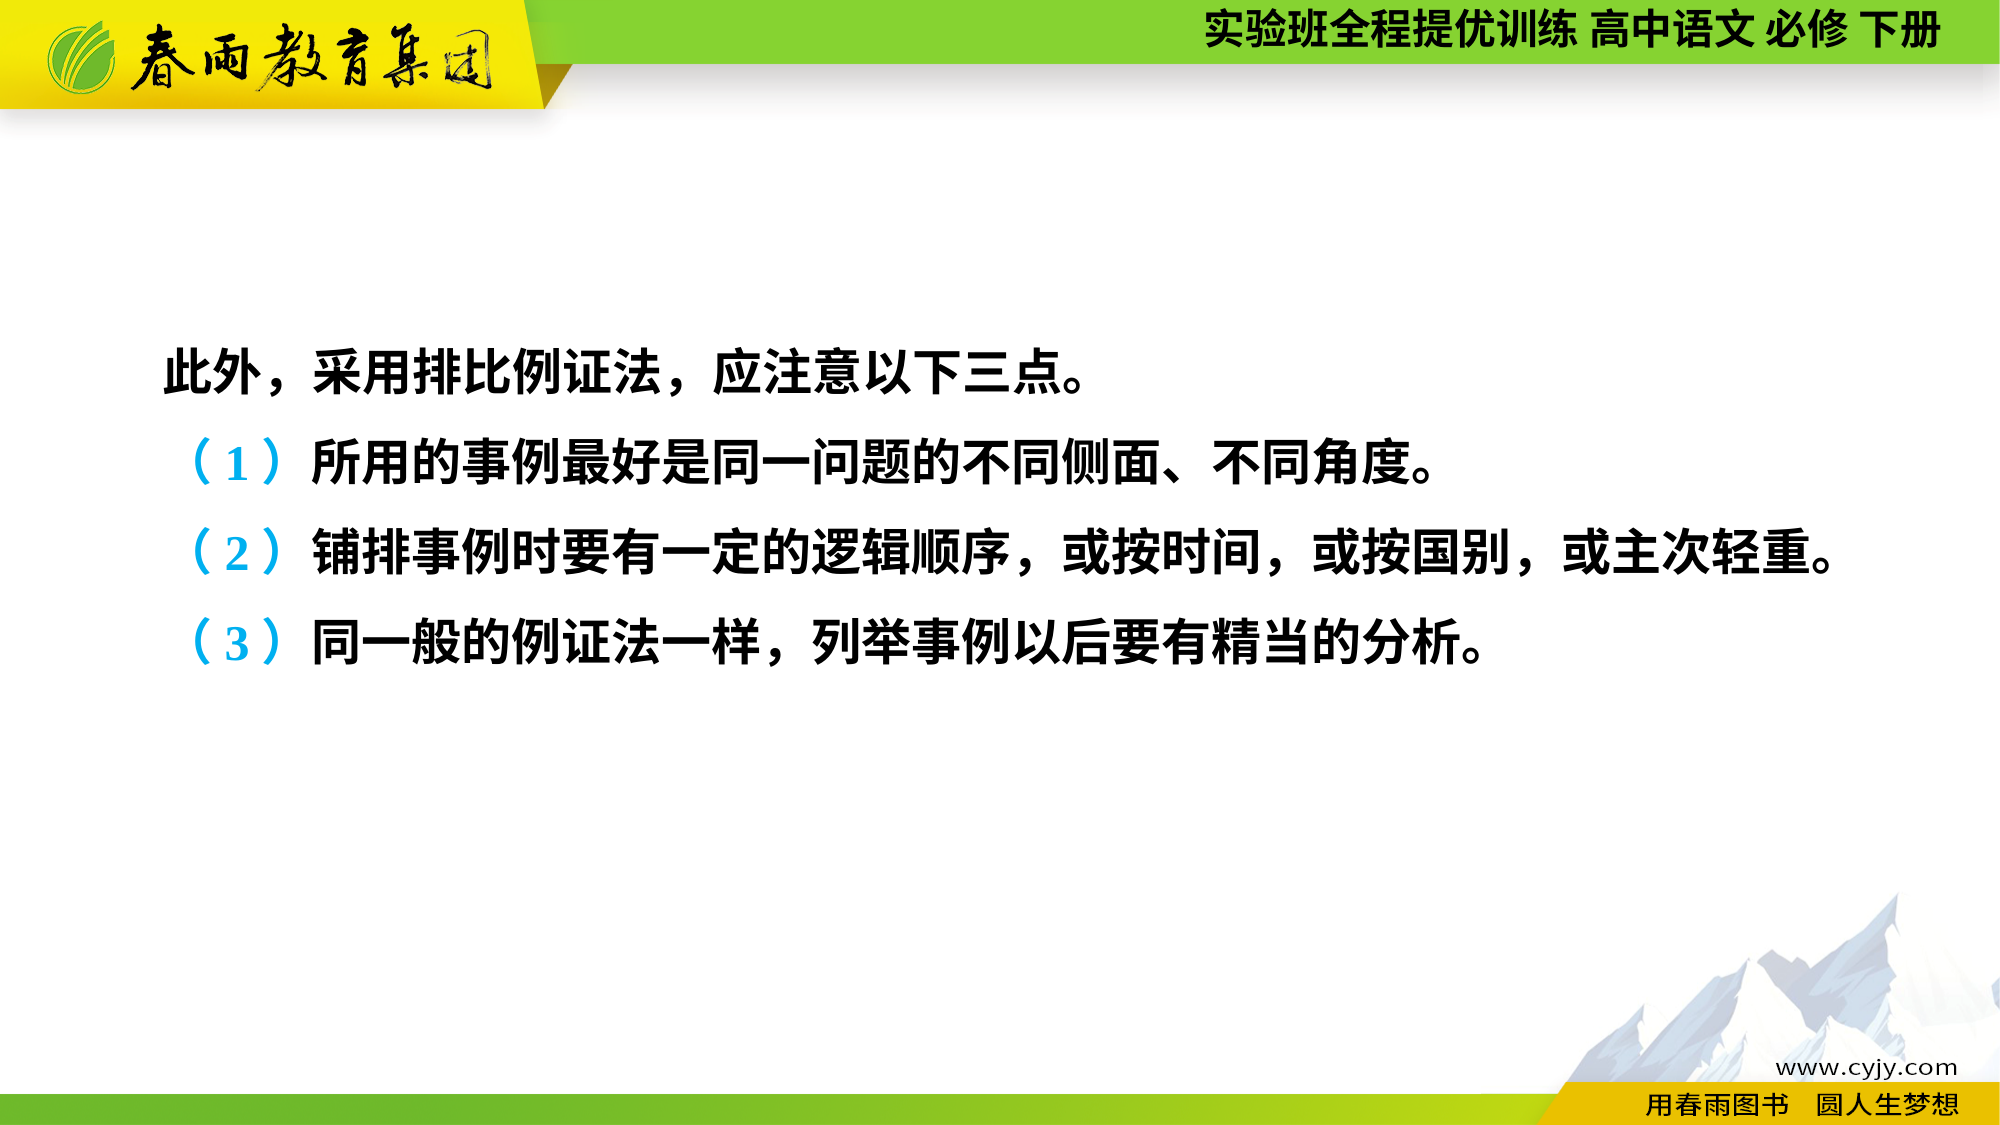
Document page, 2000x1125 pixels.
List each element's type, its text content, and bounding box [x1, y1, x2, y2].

list 此外，采用排比例证法，应注意以下三点。 （1）所用的事例最好是同一问题的不同侧面、不同角度。 （2）铺排事例时要有一定的逻辑顺序，或按时间，或按国别，或主次轻重。 （3）同一般的例证法一样，列举事例以后要有精当的分析。 [59, 302, 1944, 682]
picture [0, 0, 2000, 1125]
